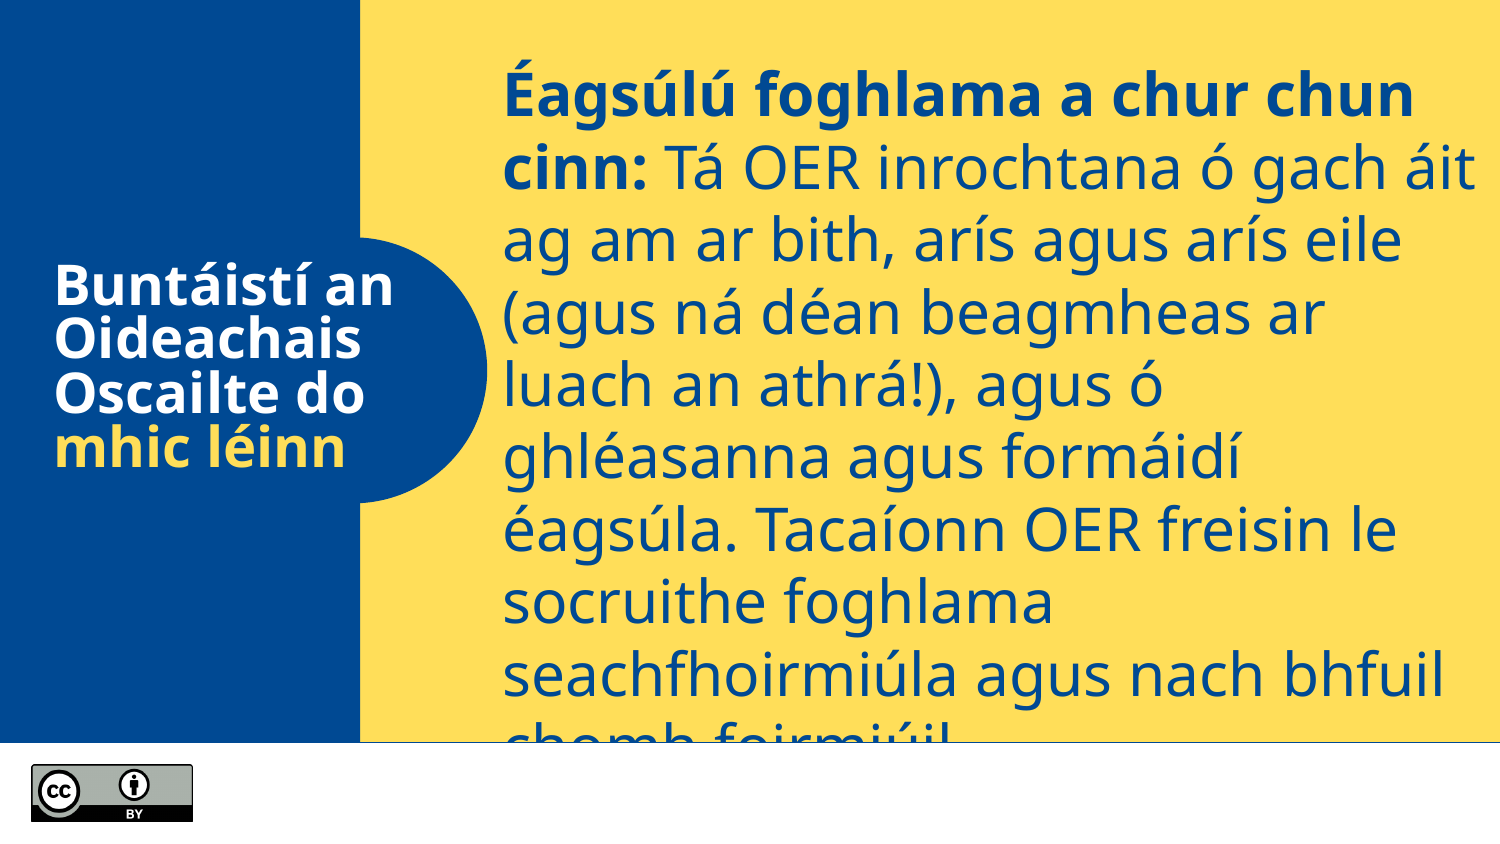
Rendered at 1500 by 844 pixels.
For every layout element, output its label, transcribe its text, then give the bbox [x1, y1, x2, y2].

text_box [0, 0, 361, 742]
picture [31, 764, 193, 822]
text_box [421, 255, 488, 485]
text_box [0, 750, 1500, 844]
text_box [300, 493, 405, 504]
text_box Éagsúlú foghlama a chur chun cinn: Tá OER inrochtana ó gach áit ag am ar bith, arís agus arís eile (agus ná déan beagmheas ar luach an athrá!), agus ó ghléasanna agus formáidí éagsúla. Tacaíonn OER freisin le socruithe foghlama seachfhoirmiúla agus nach bhfuil chomh foirmiúil. [487, 41, 1500, 741]
text_box [304, 237, 401, 246]
text_box Buntáistí an Oideachais Oscailte do mhic léinn [38, 246, 421, 493]
